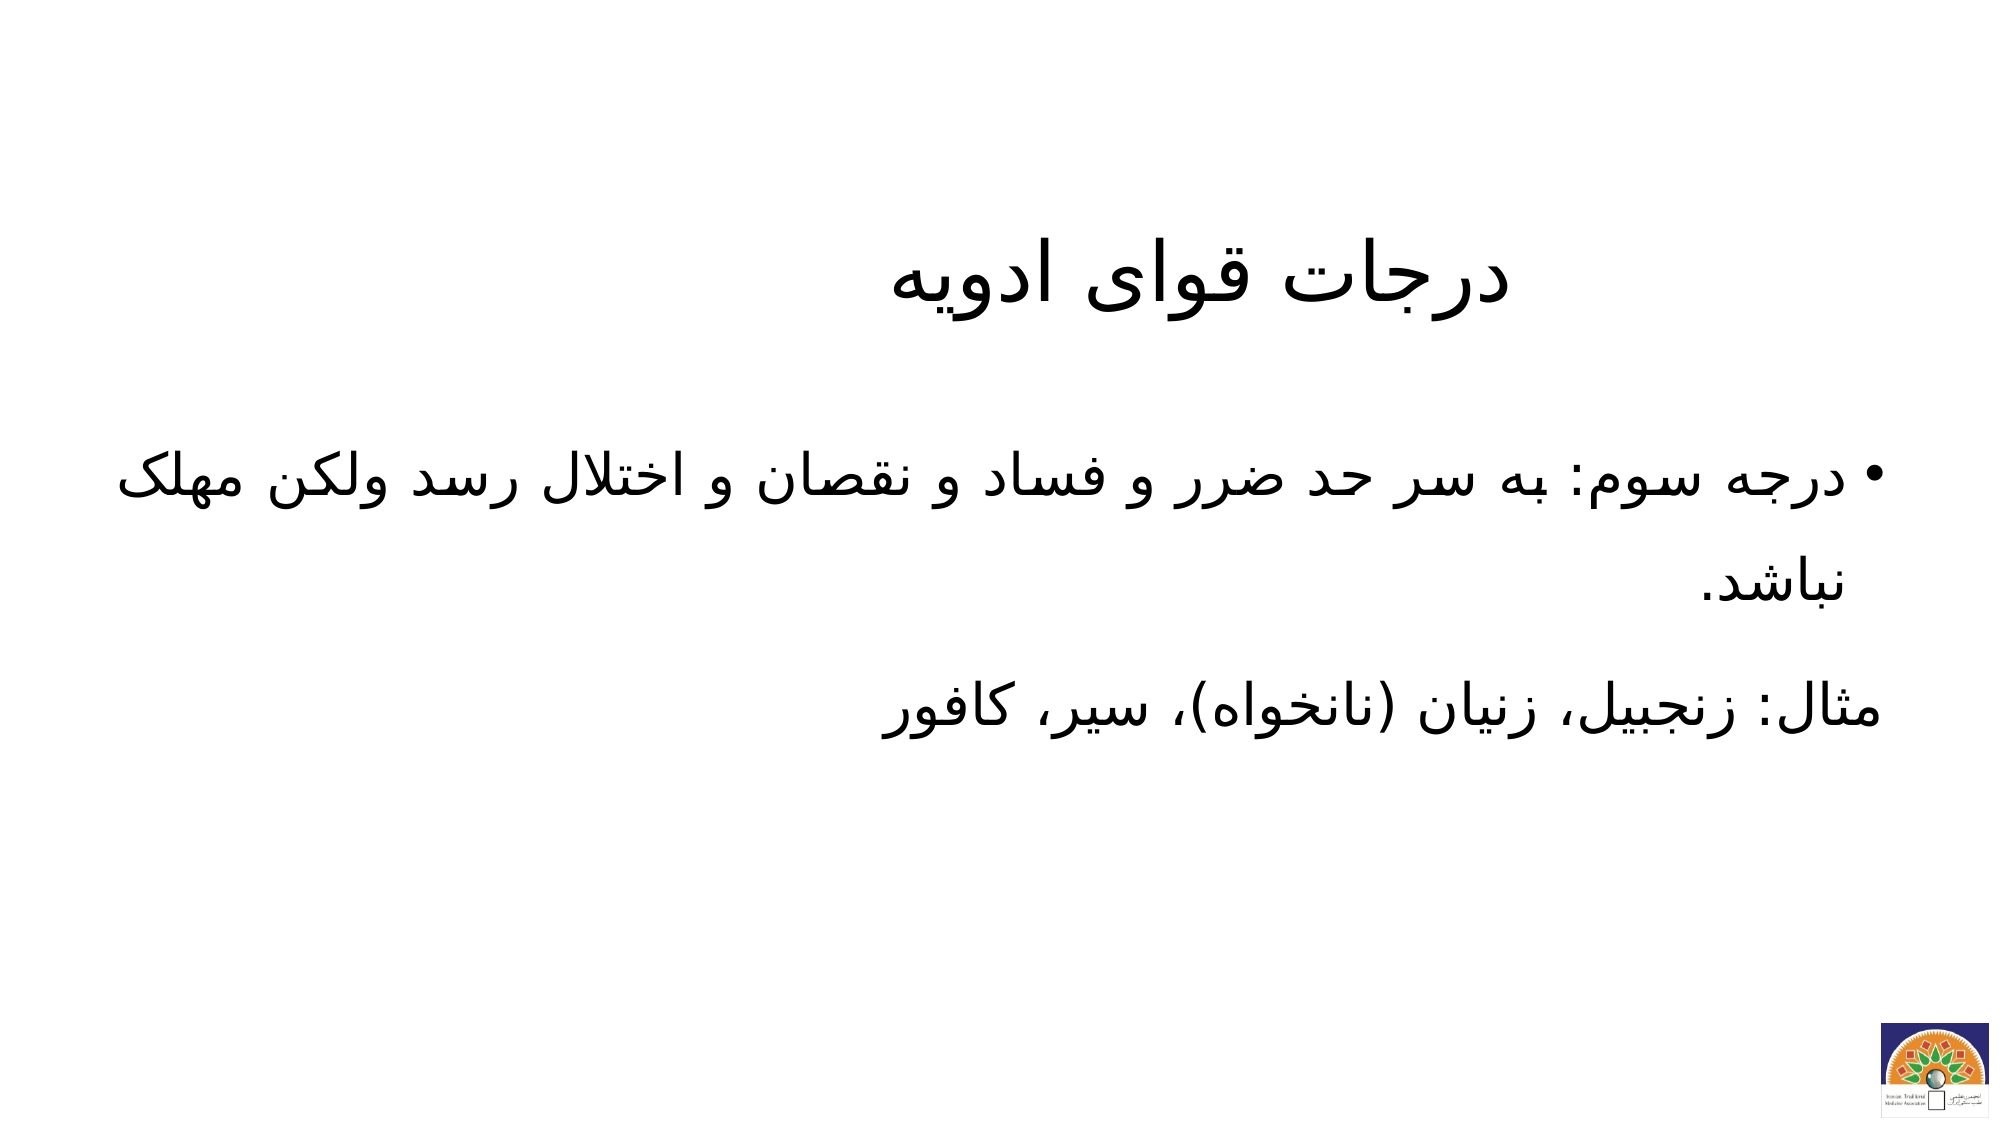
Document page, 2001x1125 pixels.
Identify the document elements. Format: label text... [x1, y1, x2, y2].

list درجه سوم: به سر حد ضرر و فساد و نقصان و اختلال رسد ولکن مهلک نباشد. مثال: زنجبیل، زنیان (نانخواه)، سیر، کافور [99, 394, 1900, 1125]
title درجات قوای ادویه [481, 200, 1920, 350]
picture [1881, 1023, 1990, 1118]
